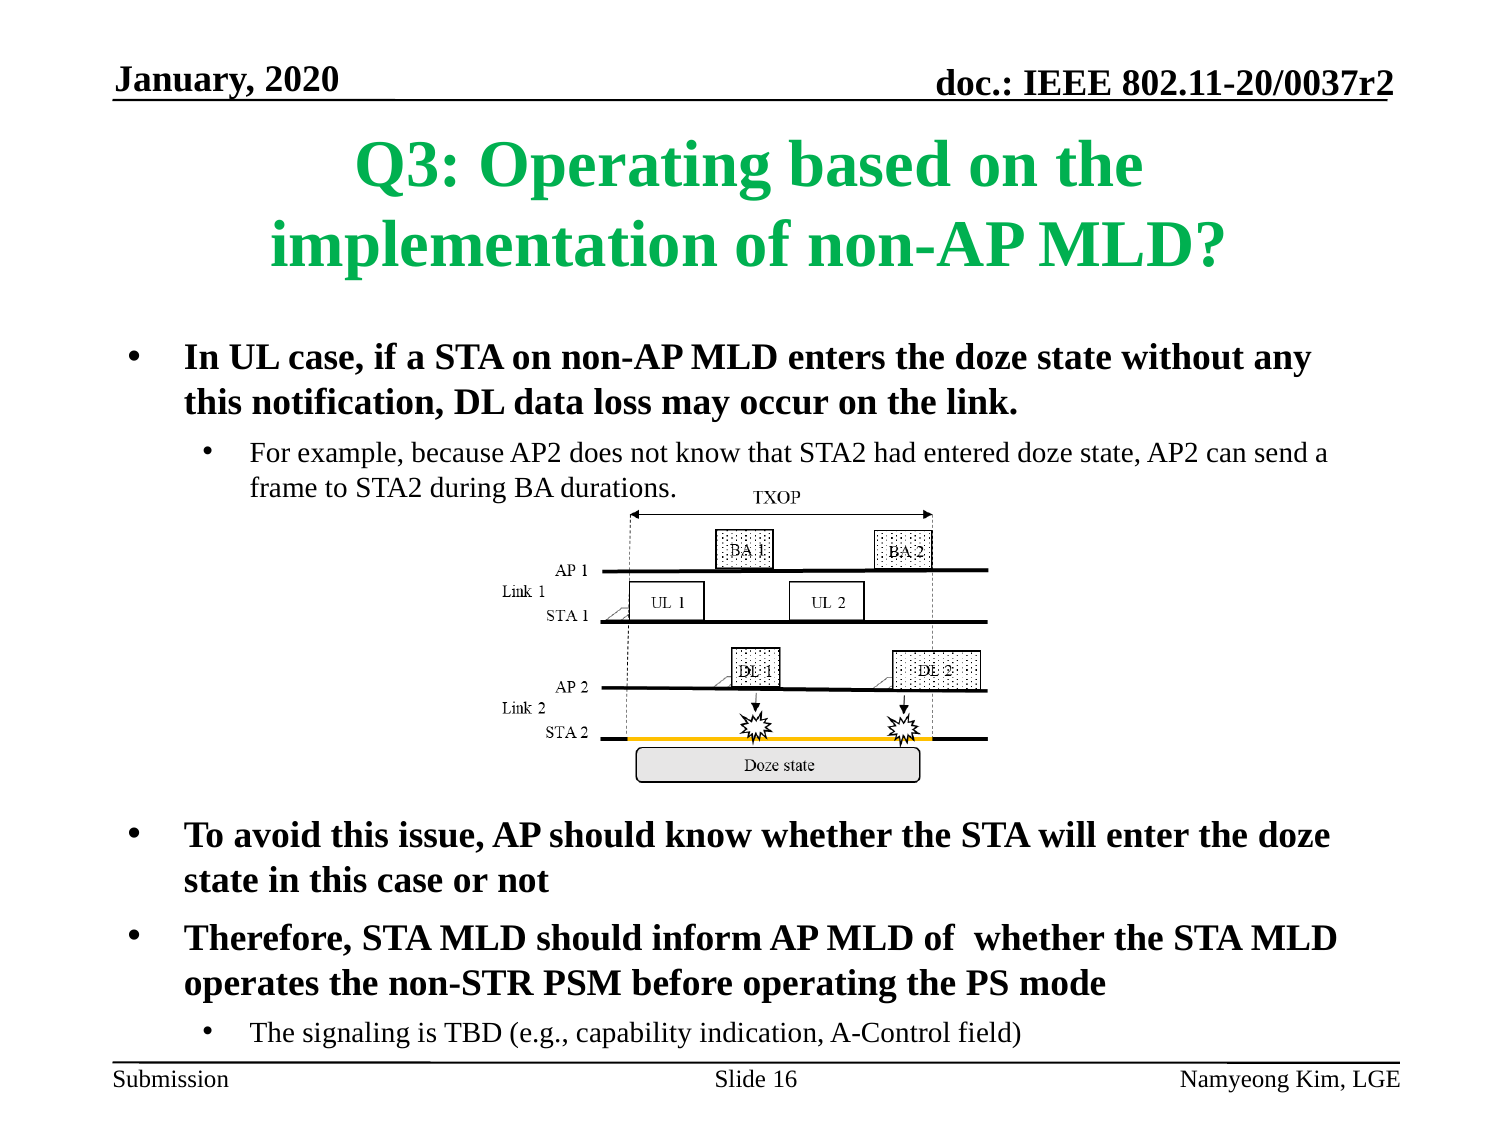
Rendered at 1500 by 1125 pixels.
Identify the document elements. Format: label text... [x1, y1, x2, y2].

slide_number Slide 16 [712, 1061, 800, 1123]
list In UL case, if a STA on non-AP MLD enters the doze state without any this notification, DL data loss may occur on the link. For example, because AP2 does not know that STA2 had entered doze state, AP2 can send a frame to STA2 during BA durations. To avoid this issue, AP should know whether the STA will enter the doze state in this case or not Therefore, STA MLD should inform AP MLD of whether the STA MLD operates the non-STR PSM before operating the PS mode The signaling is TBD (e.g., capability indication, A-Control field) [112, 324, 1388, 1000]
footer Namyeong Kim, LGE [878, 1061, 1402, 1093]
title Q3: Operating based on the implementation of non-AP MLD? [112, 112, 1388, 288]
picture [489, 479, 990, 785]
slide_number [114, 54, 423, 100]
